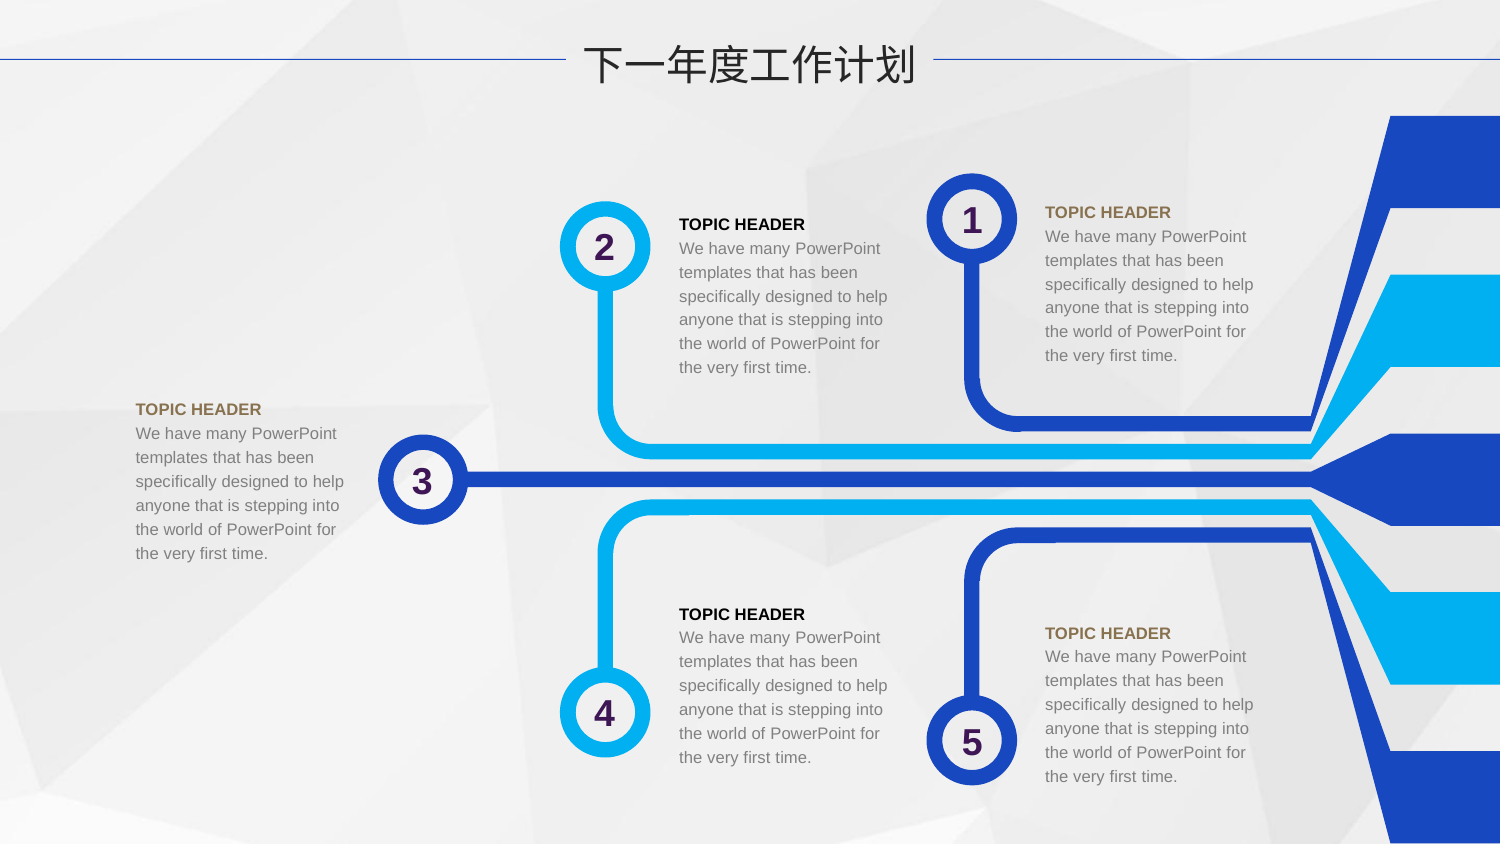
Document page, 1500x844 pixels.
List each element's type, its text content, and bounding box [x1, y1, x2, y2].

text_box TOPIC HEADER We have many PowerPoint templates that has been specifically designed to help anyone that is stepping into the world of PowerPoint for the very first time. [1045, 618, 1258, 786]
text_box [378, 433, 1500, 526]
picture [630, 699, 634, 726]
text_box TOPIC HEADER We have many PowerPoint templates that has been specifically designed to help anyone that is stepping into the world of PowerPoint for the very first time. [135, 395, 349, 563]
picture [448, 466, 452, 493]
text_box TOPIC HEADER We have many PowerPoint templates that has been specifically designed to help anyone that is stepping into the world of PowerPoint for the very first time. [679, 599, 892, 767]
text_box 4 [579, 681, 630, 742]
text_box TOPIC HEADER We have many PowerPoint templates that has been specifically designed to help anyone that is stepping into the world of PowerPoint for the very first time. [1045, 197, 1258, 366]
text_box TOPIC HEADER We have many PowerPoint templates that has been specifically designed to help anyone that is stepping into the world of PowerPoint for the very first time. [679, 209, 892, 378]
text_box [559, 499, 1500, 758]
text_box 下一年度工作计划 [568, 31, 932, 97]
text_box 5 [947, 710, 998, 771]
text_box [926, 527, 1500, 844]
picture [630, 233, 634, 260]
picture [943, 727, 947, 754]
text_box 2 [579, 215, 630, 276]
text_box 3 [397, 449, 448, 510]
text_box [926, 115, 1500, 432]
text_box [559, 201, 1500, 460]
picture [0, 0, 1500, 844]
picture [943, 206, 947, 233]
text_box 1 [947, 188, 998, 249]
